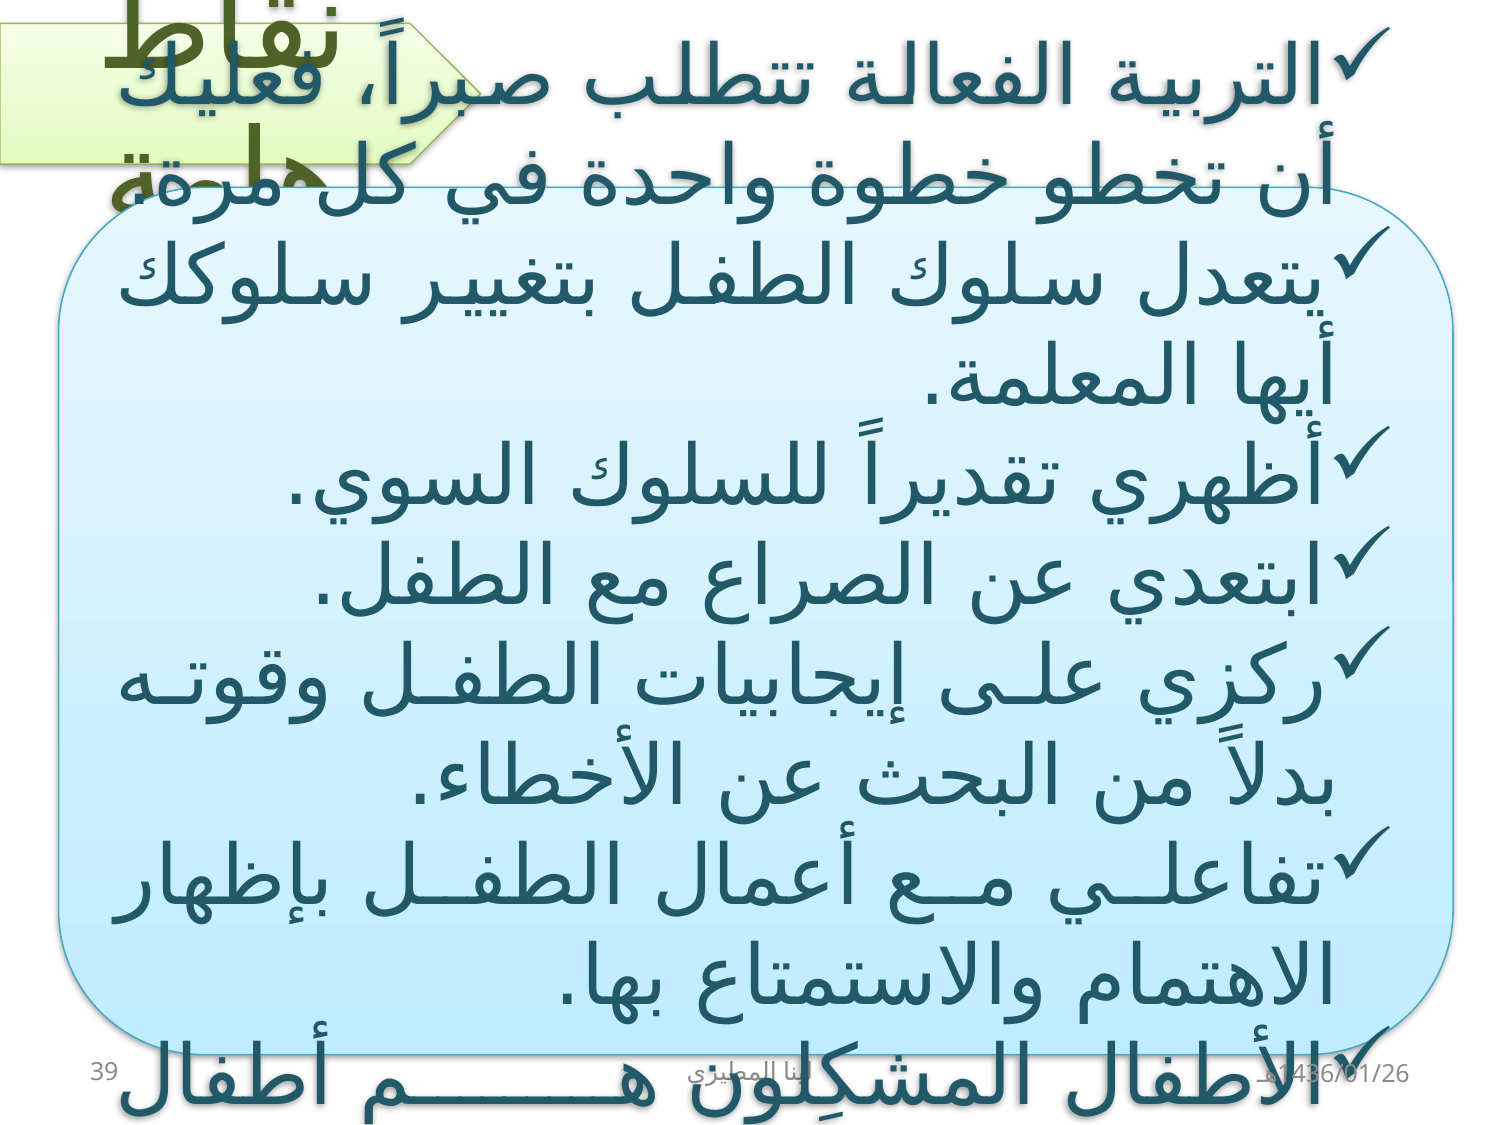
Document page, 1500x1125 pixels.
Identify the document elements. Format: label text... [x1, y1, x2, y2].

text_box نقاط هامة [0, 22, 481, 165]
text_box التربية الفعالة تتطلب صبراً، فعليك أن تخطو خطوة واحدة في كل مرة. يتعدل سلوك الطفل بتغيير سلوكك أيها المعلمة. أظهري تقديراً للسلوك السوي. ابتعدي عن الصراع مع الطفل. ركزي على إيجابيات الطفل وقوته بدلاً من البحث عن الأخطاء. تفاعلي مع أعمال الطفل بإظهار الاهتمام والاستمتاع بها. الأطفال المشكِلون هم أطفال محبطون. [57, 186, 1454, 1056]
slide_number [1074, 1042, 1425, 1103]
slide_number 39 [75, 1042, 425, 1103]
footer لينا المطيري [512, 1042, 988, 1103]
